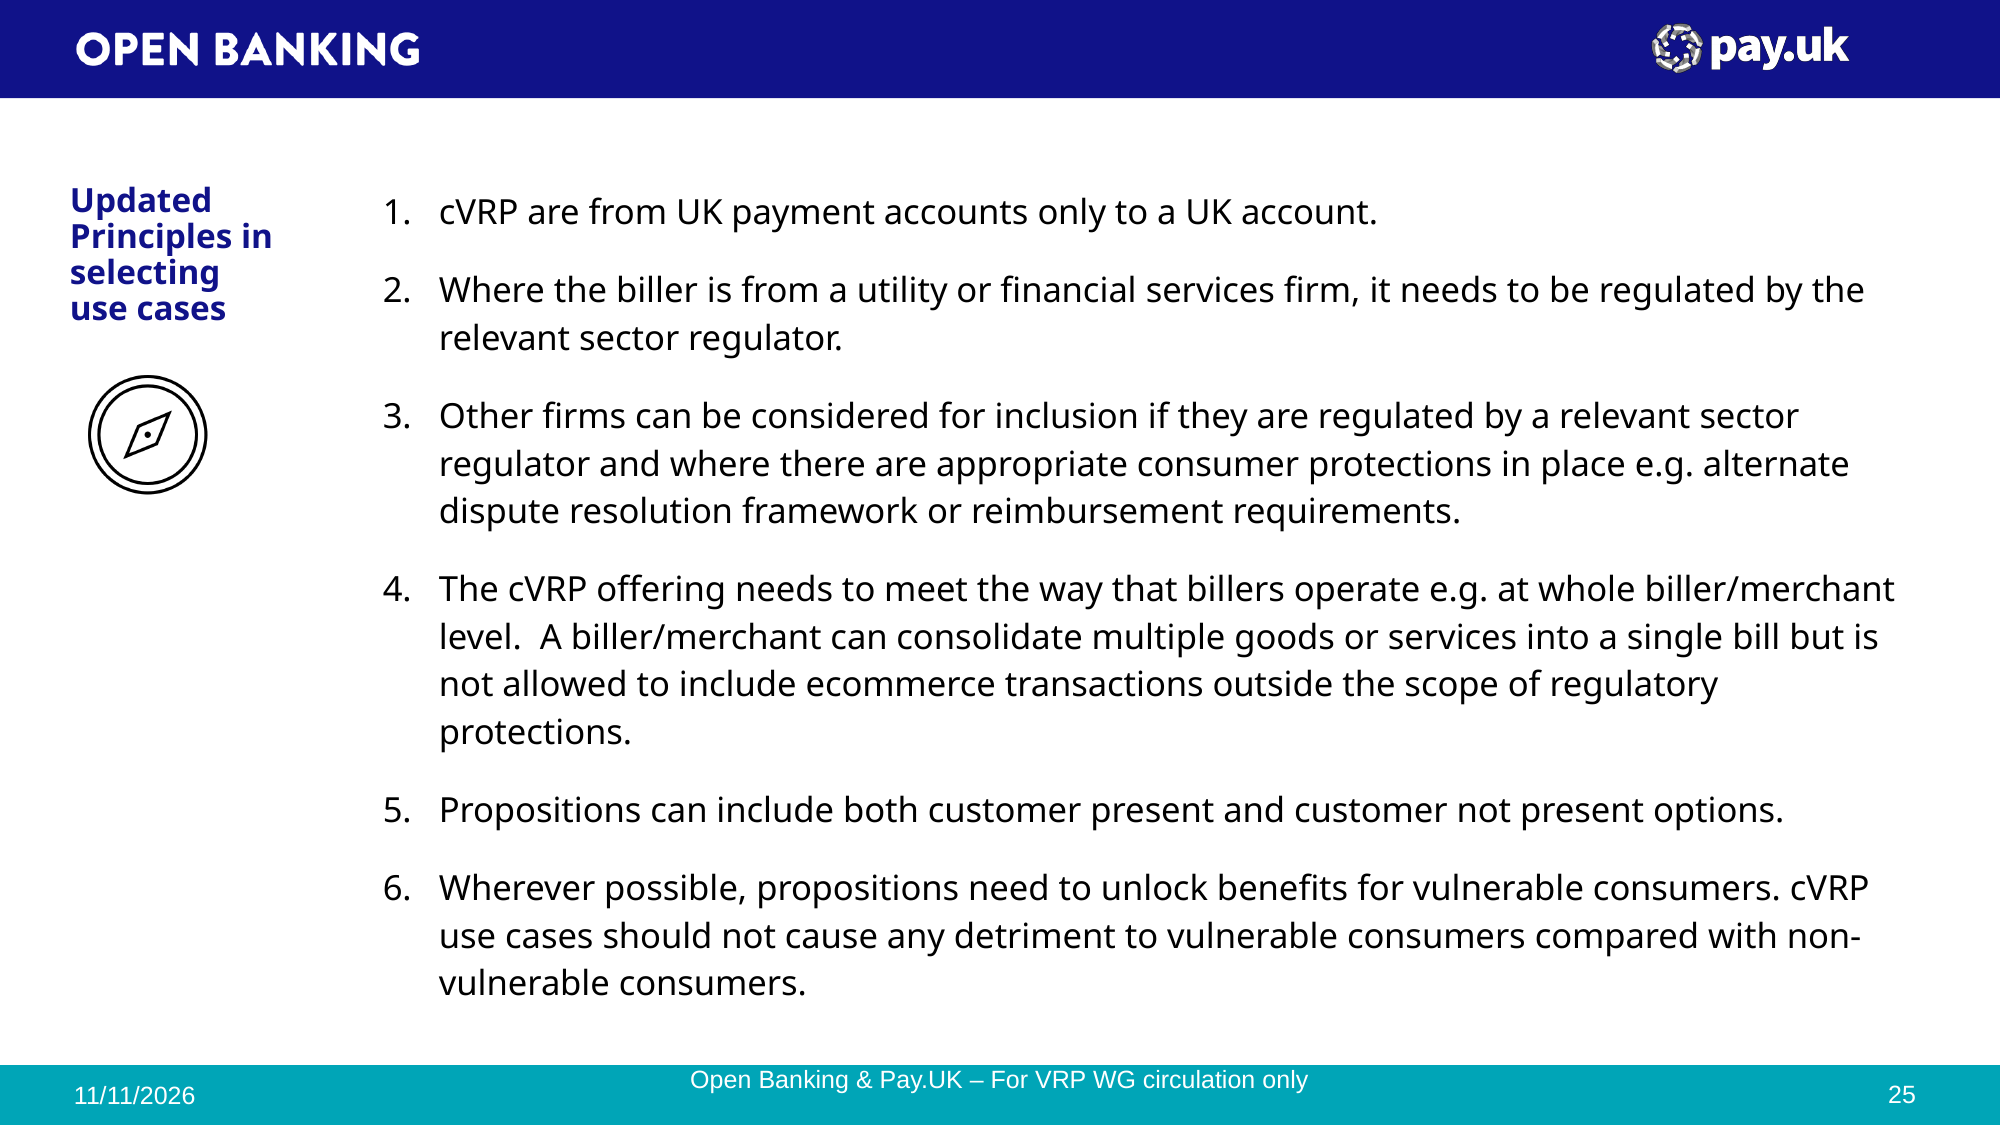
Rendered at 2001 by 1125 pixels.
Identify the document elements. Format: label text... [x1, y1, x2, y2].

footer Open Banking & Pay.UK – For VRP WG circulation only [662, 1064, 1338, 1124]
slide_number 25 [1412, 1064, 1932, 1124]
picture [72, 359, 223, 510]
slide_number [59, 1065, 509, 1125]
picture [43, 0, 452, 99]
title Updated Principles in selecting use cases [54, 176, 291, 453]
picture [1644, 12, 1856, 78]
list cVRP are from UK payment accounts only to a UK account. Where the biller is from a utility or financial services firm, it needs to be regulated by the relevant sector regulator. Other firms can be considered for inclusion if they are regulated by a relevant sector regulator and where there are appropriate consumer protections in place e.g. alternate dispute resolution framework or reimbursement requirements. The cVRP offering needs to meet the way that billers operate e.g. at whole biller/merchant level. A biller/merchant can consolidate multiple goods or services into a single bill but is not allowed to include ecommerce transactions outside the scope of regulatory protections. Propositions can include both customer present and customer not present options. Wherever possible, propositions need to unlock benefits for vulnerable consumers. cVRP use cases should not cause any detriment to vulnerable consumers compared with non-vulnerable consumers. [367, 176, 1925, 1017]
